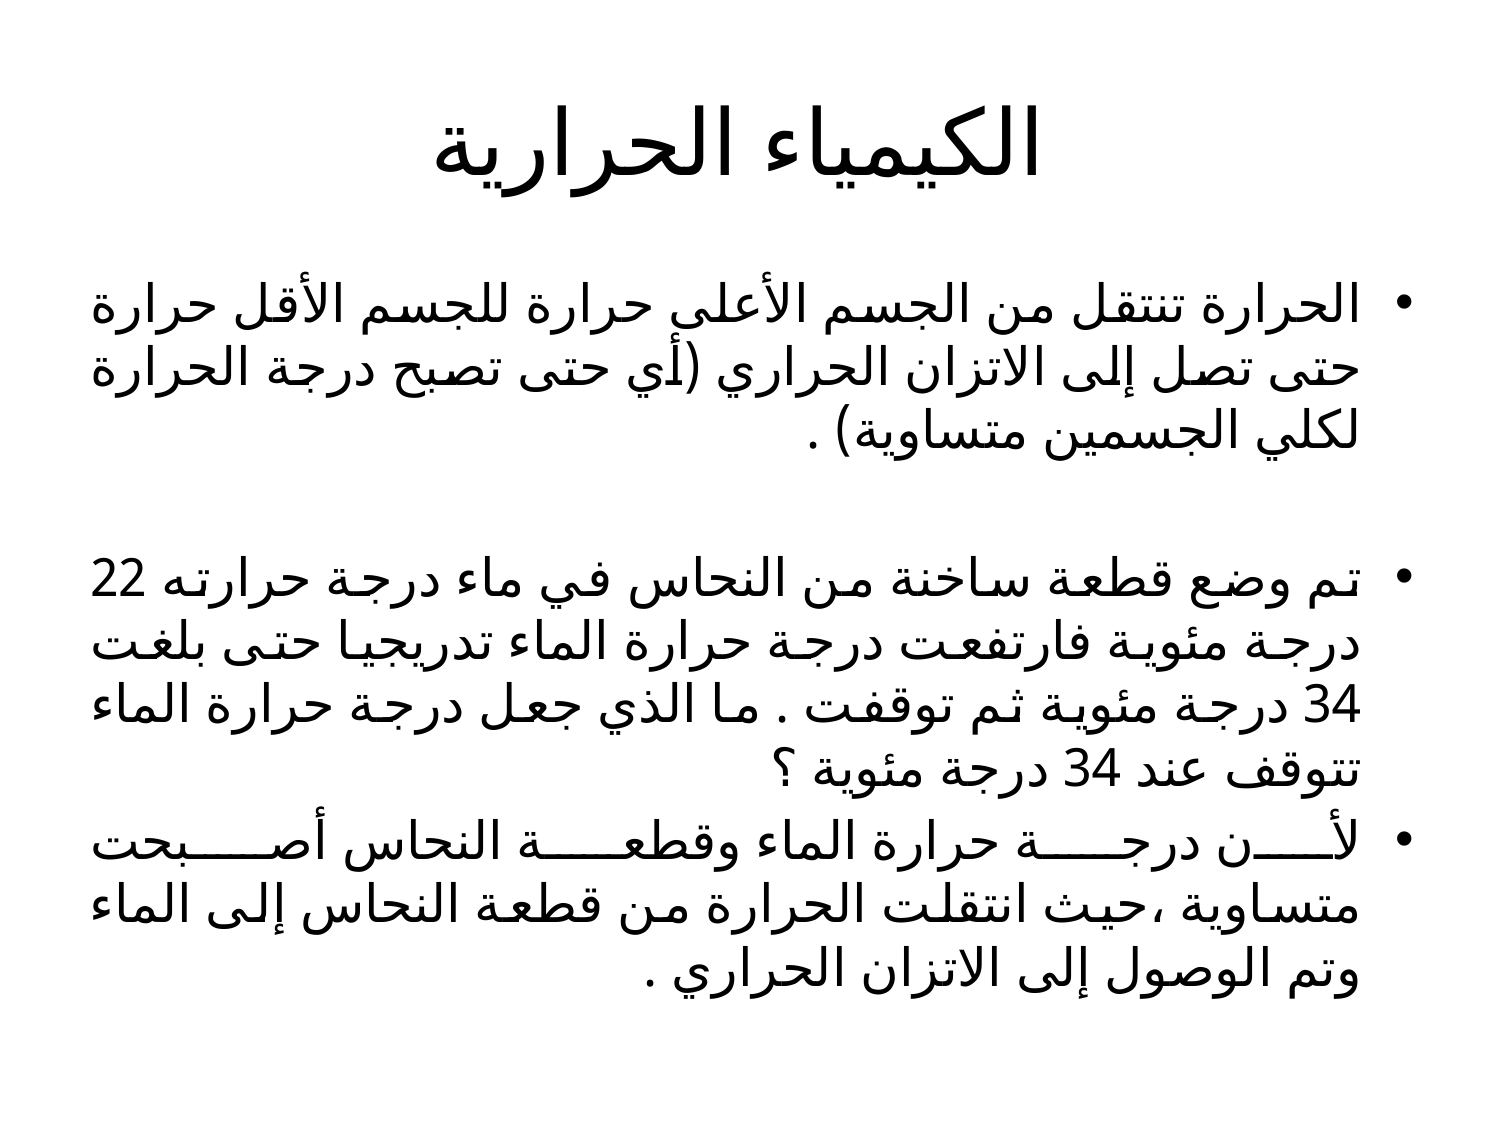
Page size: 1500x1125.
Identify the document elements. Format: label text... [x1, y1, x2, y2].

title الكيمياء الحرارية [75, 45, 1425, 233]
list الحرارة تنتقل من الجسم الأعلى حرارة للجسم الأقل حرارة حتى تصل إلى الاتزان الحراري (أي حتى تصبح درجة الحرارة لكلي الجسمين متساوية) . تم وضع قطعة ساخنة من النحاس في ماء درجة حرارته 22 درجة مئوية فارتفعت درجة حرارة الماء تدريجيا حتى بلغت 34 درجة مئوية ثم توقفت . ما الذي جعل درجة حرارة الماء تتوقف عند 34 درجة مئوية ؟ لأن درجة حرارة الماء وقطعة النحاس أصبحت متساوية ،حيث انتقلت الحرارة من قطعة النحاس إلى الماء وتم الوصول إلى الاتزان الحراري . [75, 262, 1425, 1005]
